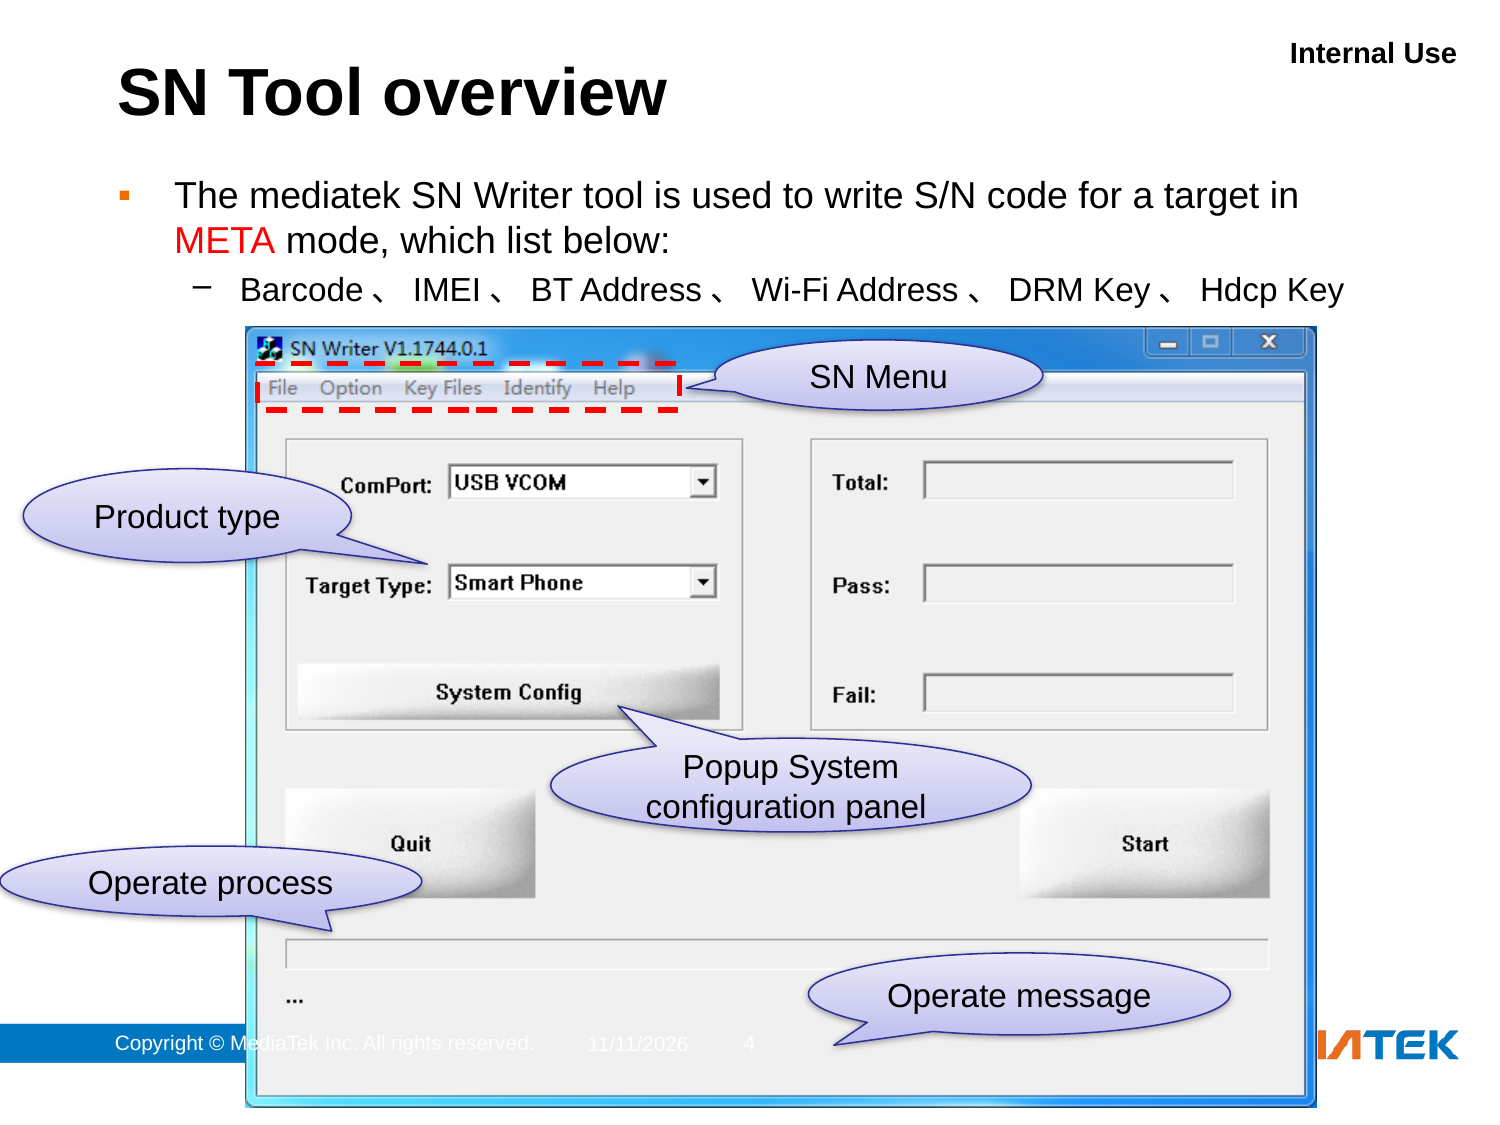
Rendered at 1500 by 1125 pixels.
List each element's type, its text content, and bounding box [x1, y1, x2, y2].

picture [244, 326, 1459, 1108]
footer Copyright © MediaTek Inc. All rights reserved. [99, 1022, 239, 1090]
title SN Tool overview [101, 34, 1425, 144]
list The mediatek SN Writer tool is used to write S/N code for a target in META mode, which list below: Barcode、IMEI、BT Address、Wi-Fi Address、DRM Key、Hdcp Key [102, 163, 1425, 978]
text_box Operate process [0, 845, 239, 918]
text_box Product type [22, 467, 239, 564]
picture [0, 1023, 99, 1063]
